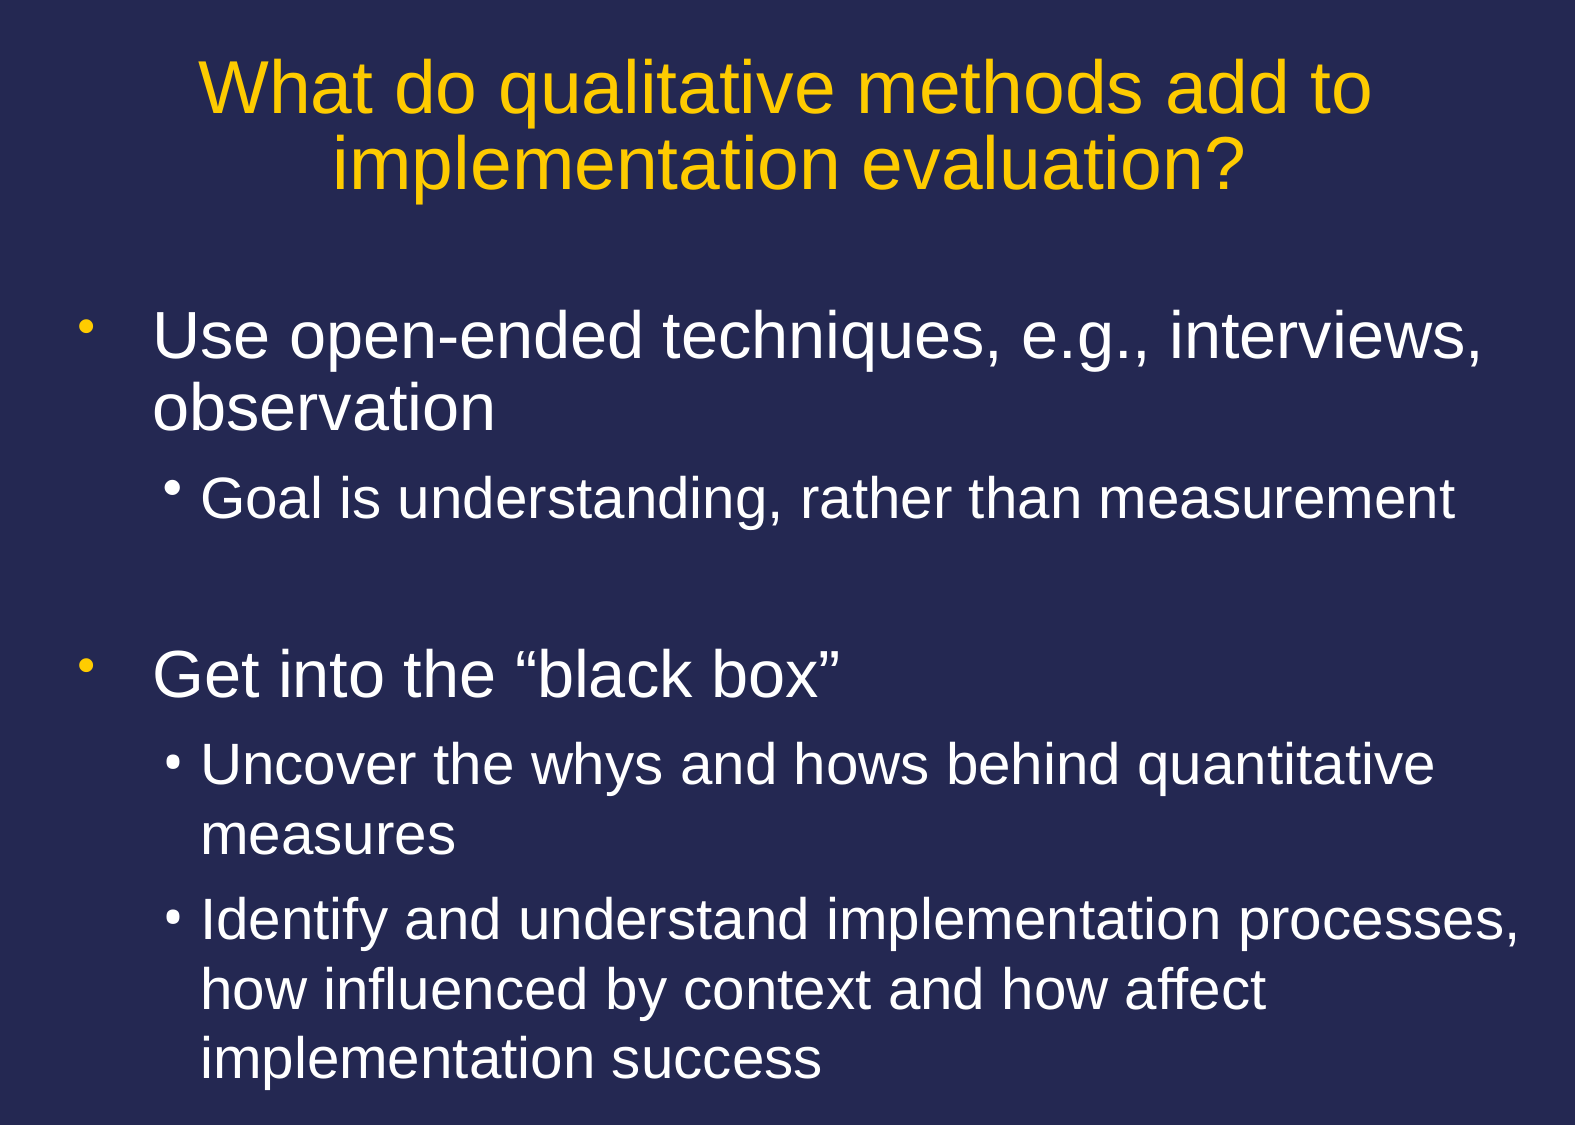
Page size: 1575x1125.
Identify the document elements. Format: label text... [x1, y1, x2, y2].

title What do qualitative methods add to implementation evaluation? [174, 20, 1398, 212]
list Use open-ended techniques, e.g., interviews, observation Goal is understanding, rather than measurement Get into the “black box” Uncover the whys and hows behind quantitative measures Identify and understand implementation processes, how influenced by context and how affect implementation success [62, 212, 1550, 1088]
